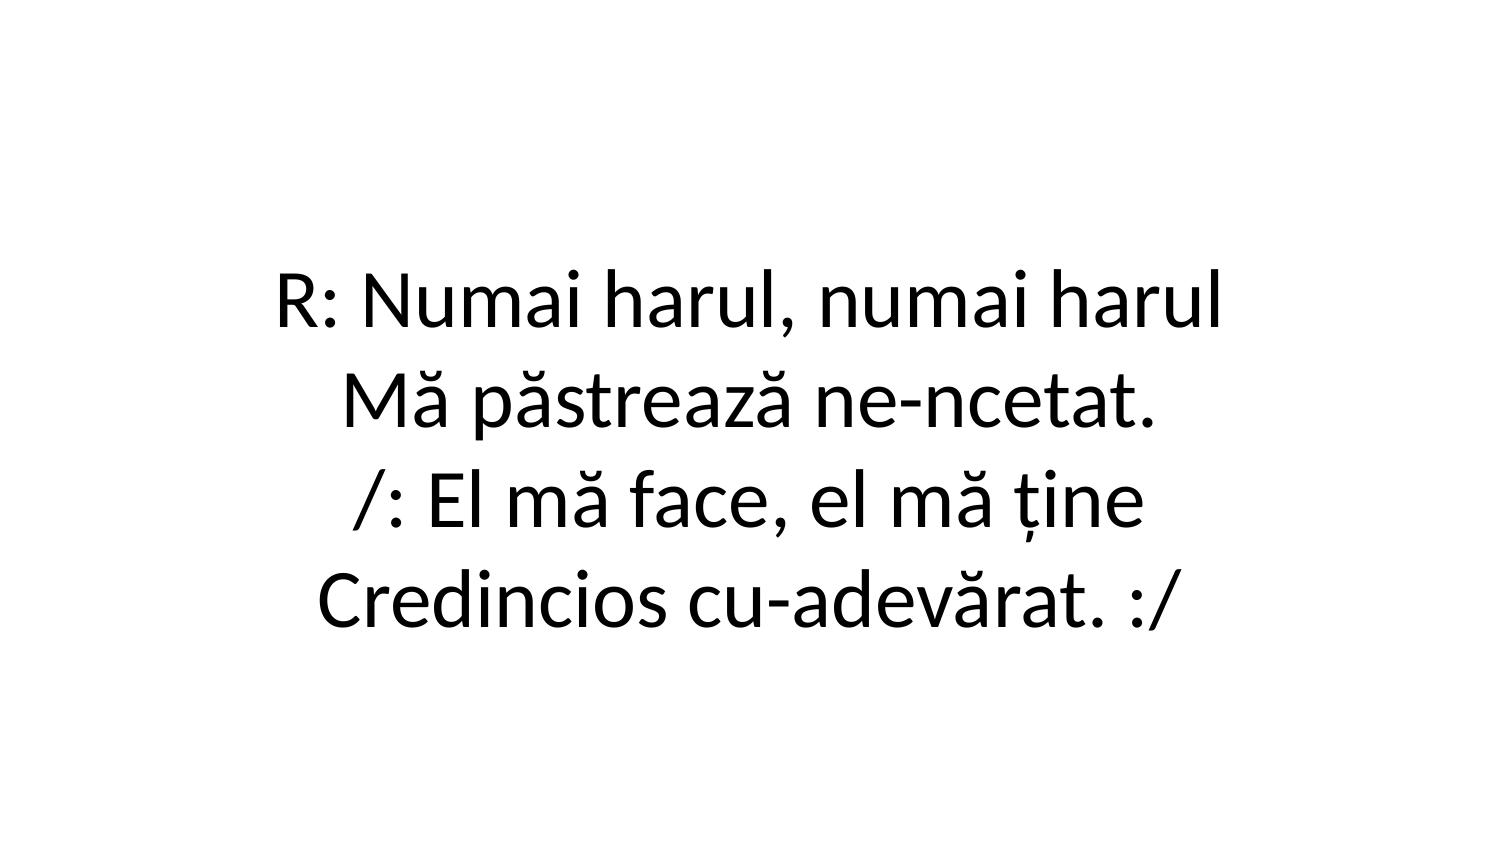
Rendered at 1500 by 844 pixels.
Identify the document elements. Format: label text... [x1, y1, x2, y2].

text_box R: Numai harul, numai harul Mă păstrează ne-ncetat. /: El mă face, el mă ține Credincios cu-adevărat. :/ [259, 192, 1240, 652]
